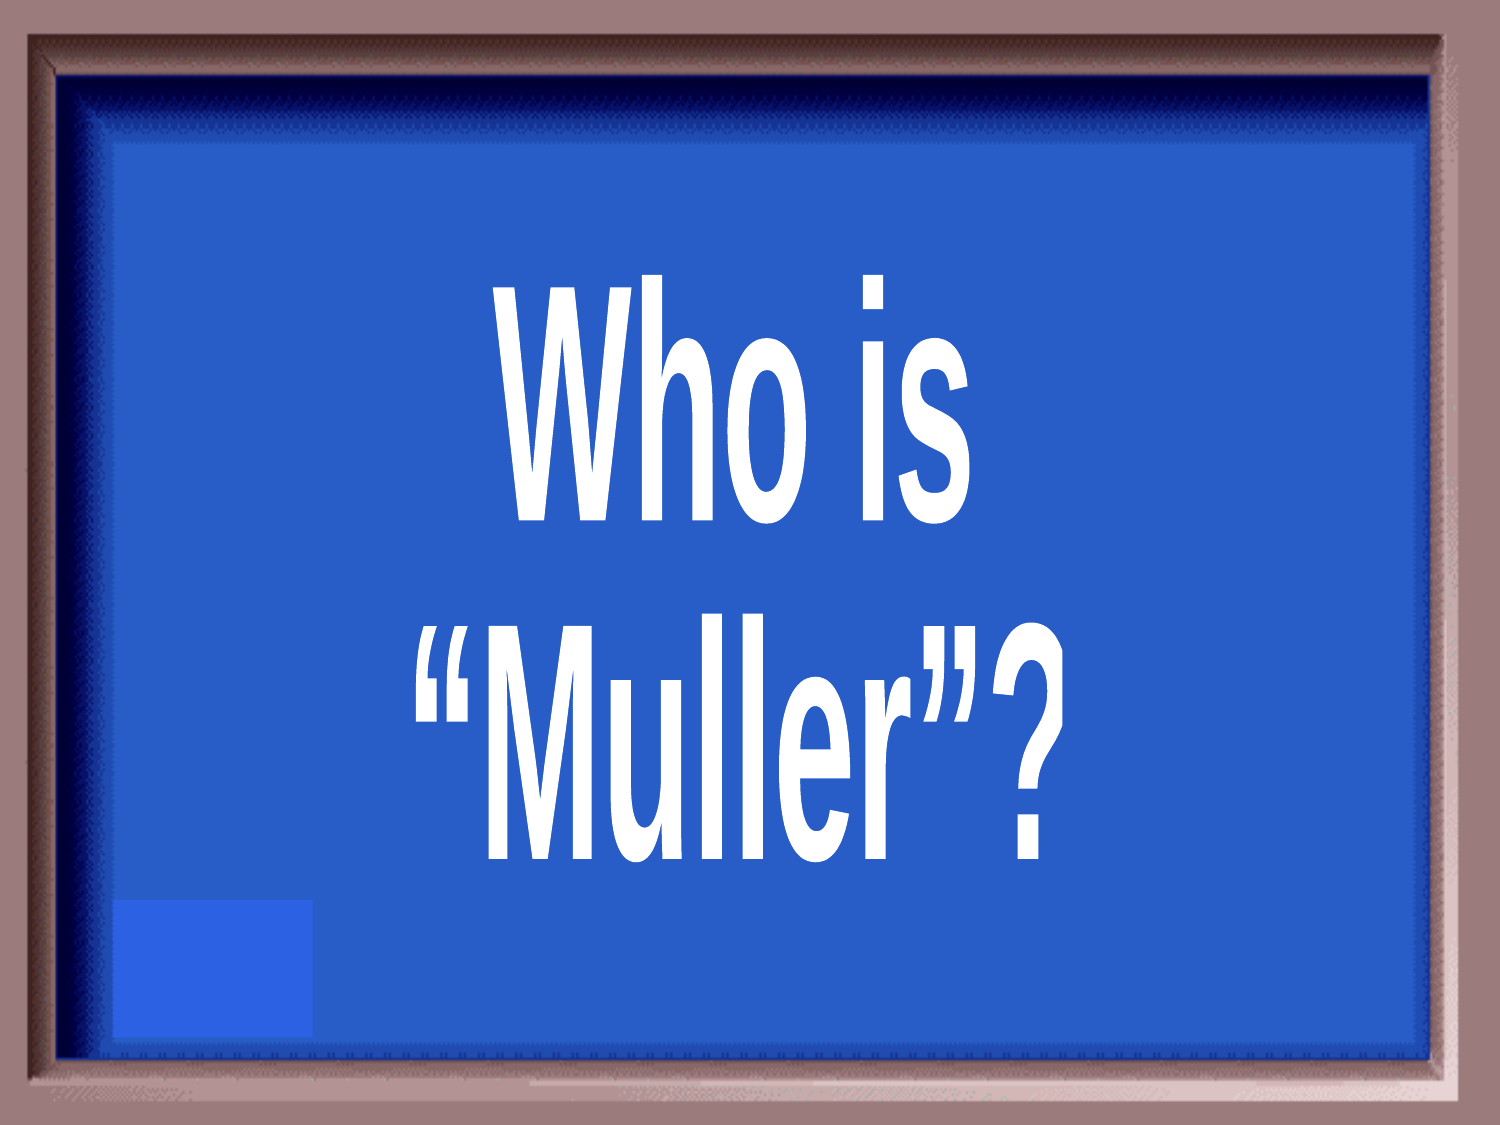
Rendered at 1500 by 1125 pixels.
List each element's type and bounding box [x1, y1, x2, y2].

picture [0, 0, 1500, 1125]
text_box [112, 899, 313, 1038]
